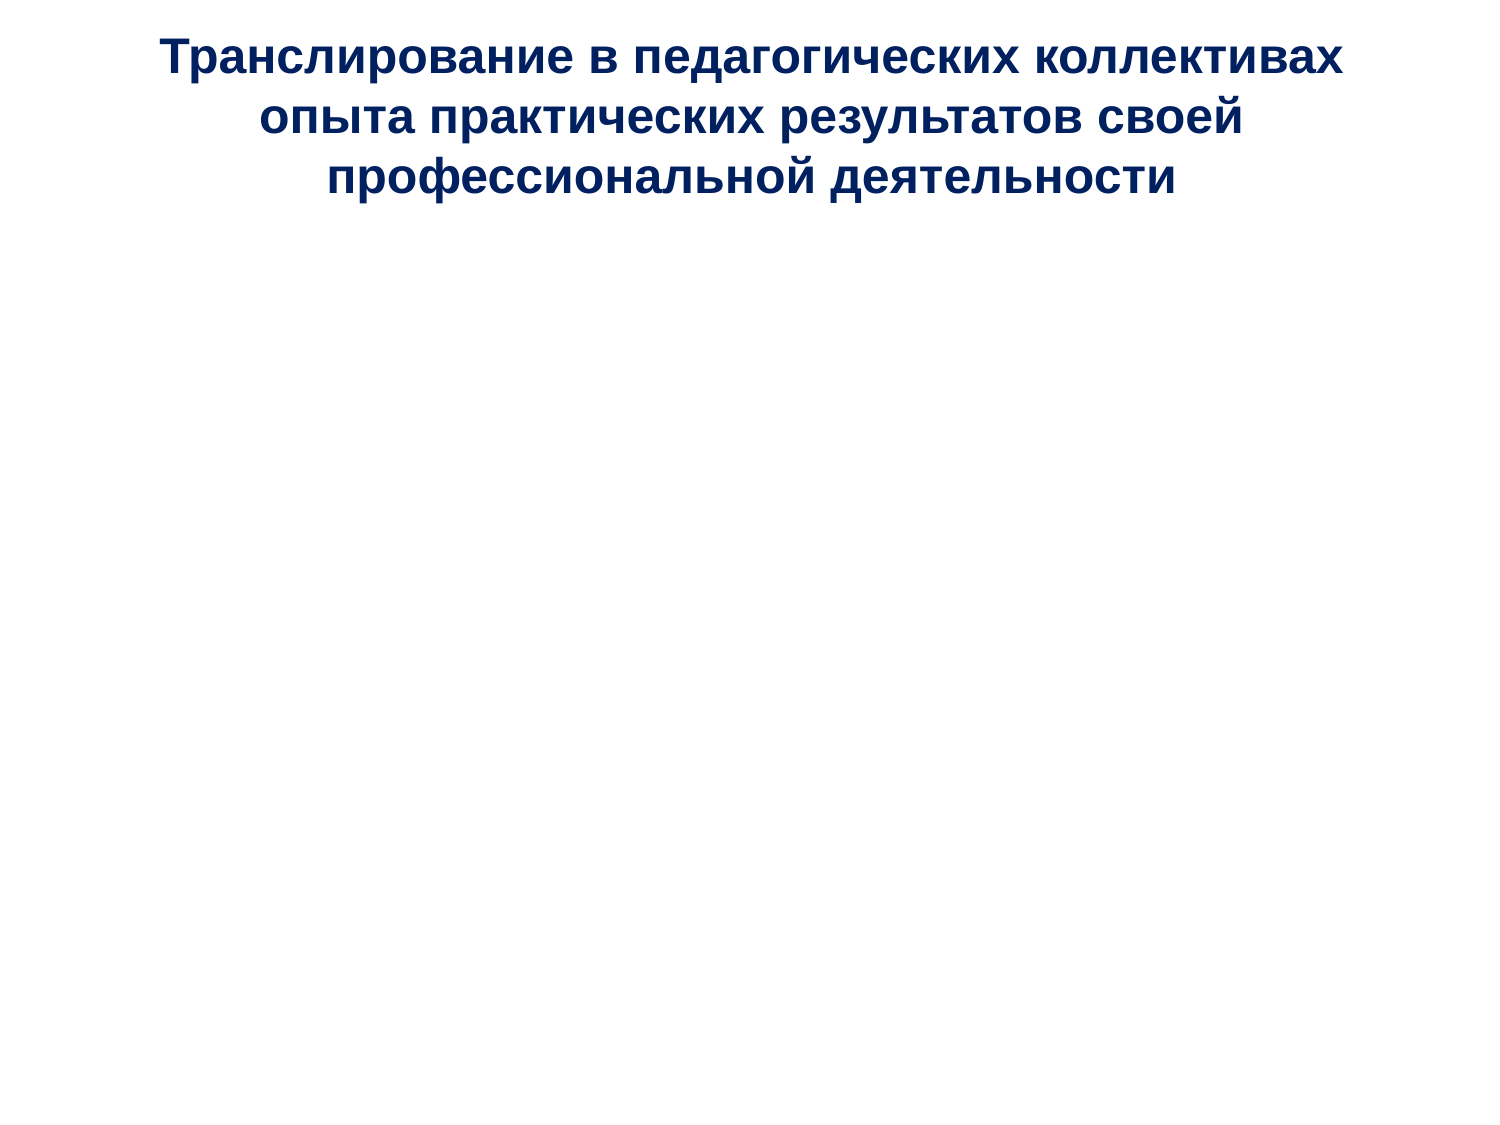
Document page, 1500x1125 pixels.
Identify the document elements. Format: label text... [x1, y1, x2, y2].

title Транслирование в педагогических коллективах опыта практических результатов своей профессиональной деятельности [76, 30, 1427, 197]
